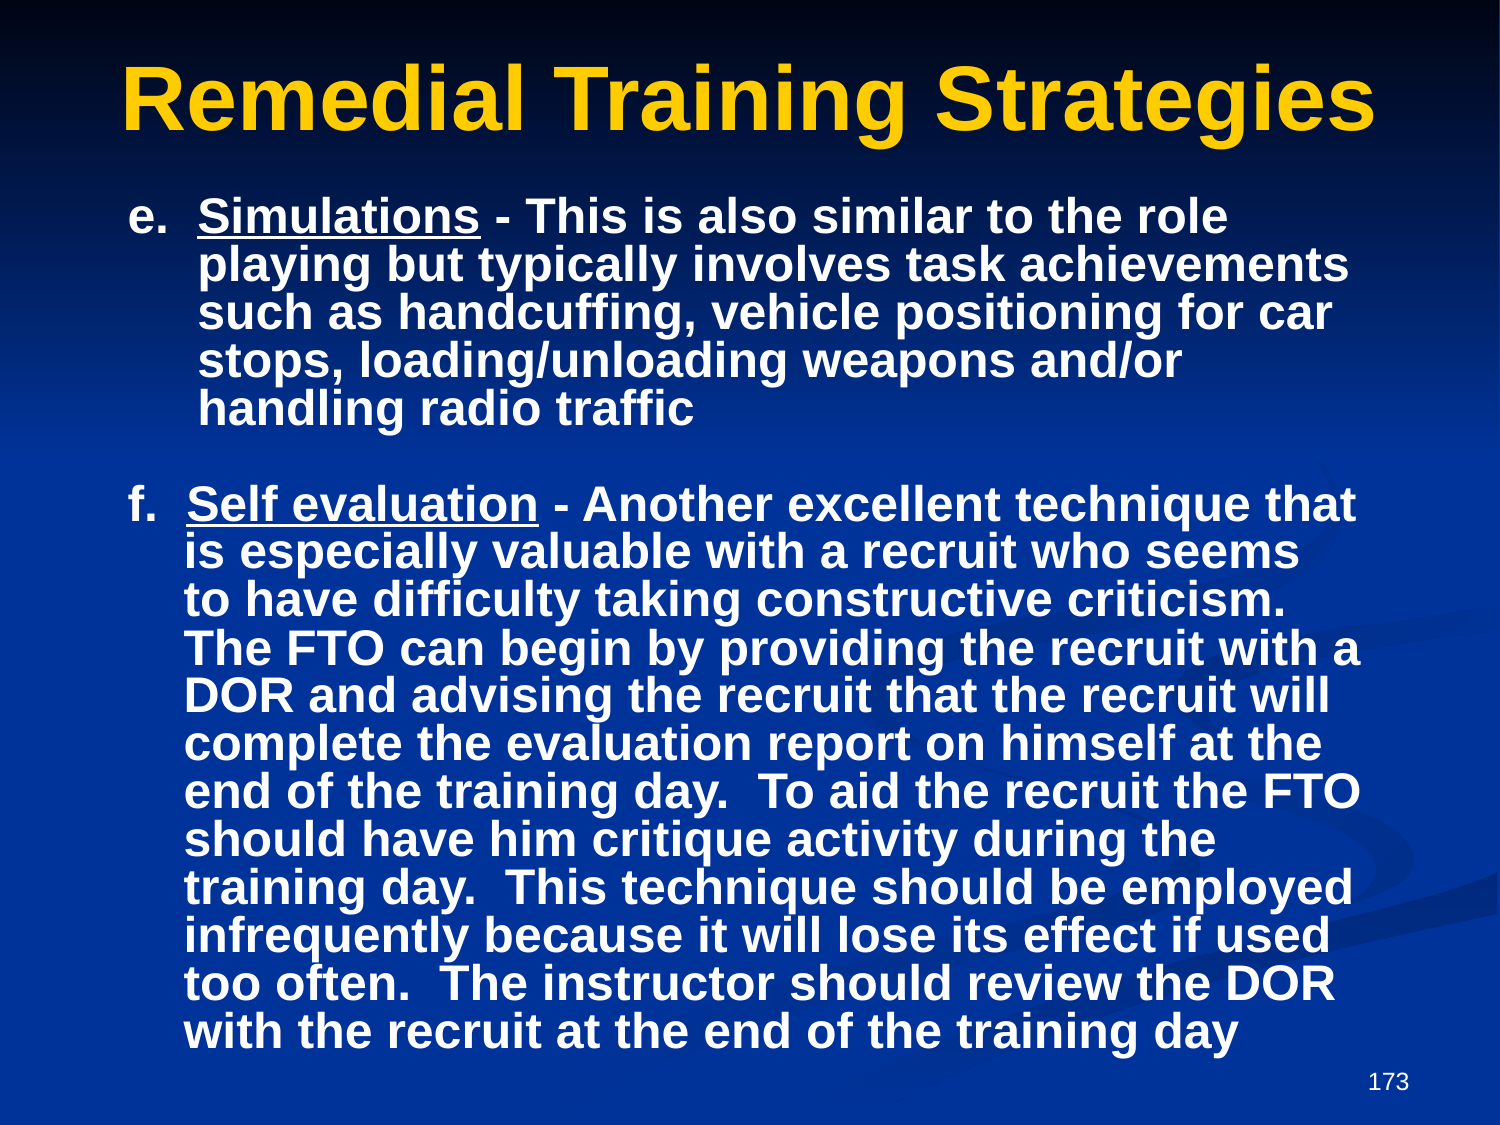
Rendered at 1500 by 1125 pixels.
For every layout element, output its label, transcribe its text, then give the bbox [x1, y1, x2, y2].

list e. Simulations - This is also similar to the role playing but typically involves task achievements such as handcuffing, vehicle positioning for car stops, loading/unloading weapons and/or handling radio traffic f. Self evaluation - Another excellent technique that is especially valuable with a recruit who seems to have difficulty taking constructive criticism. The FTO can begin by providing the recruit with a DOR and advising the recruit that the recruit will complete the evaluation report on himself at the end of the training day. To aid the recruit the FTO should have him critique activity during the training day. This technique should be employed infrequently because it will lose its effect if used too often. The instructor should review the DOR with the recruit at the end of the training day [37, 187, 1463, 1125]
title Remedial Training Strategies [74, 0, 1426, 187]
